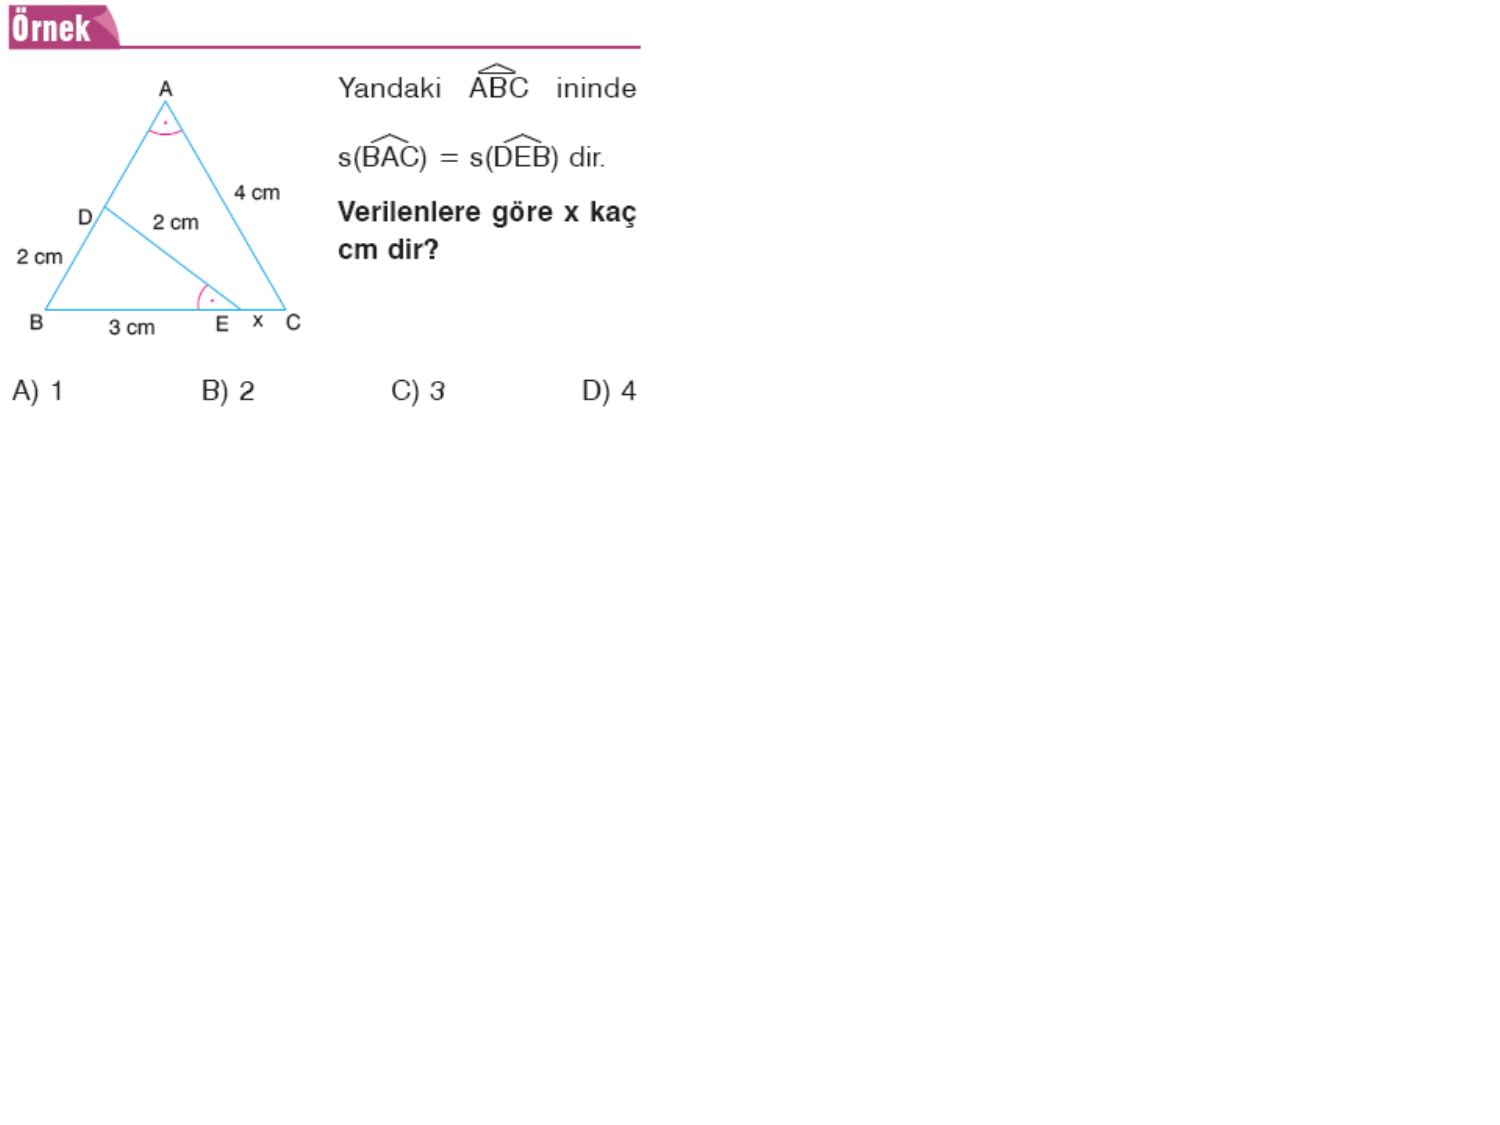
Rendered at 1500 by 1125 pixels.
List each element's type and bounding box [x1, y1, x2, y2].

picture [0, 0, 652, 427]
